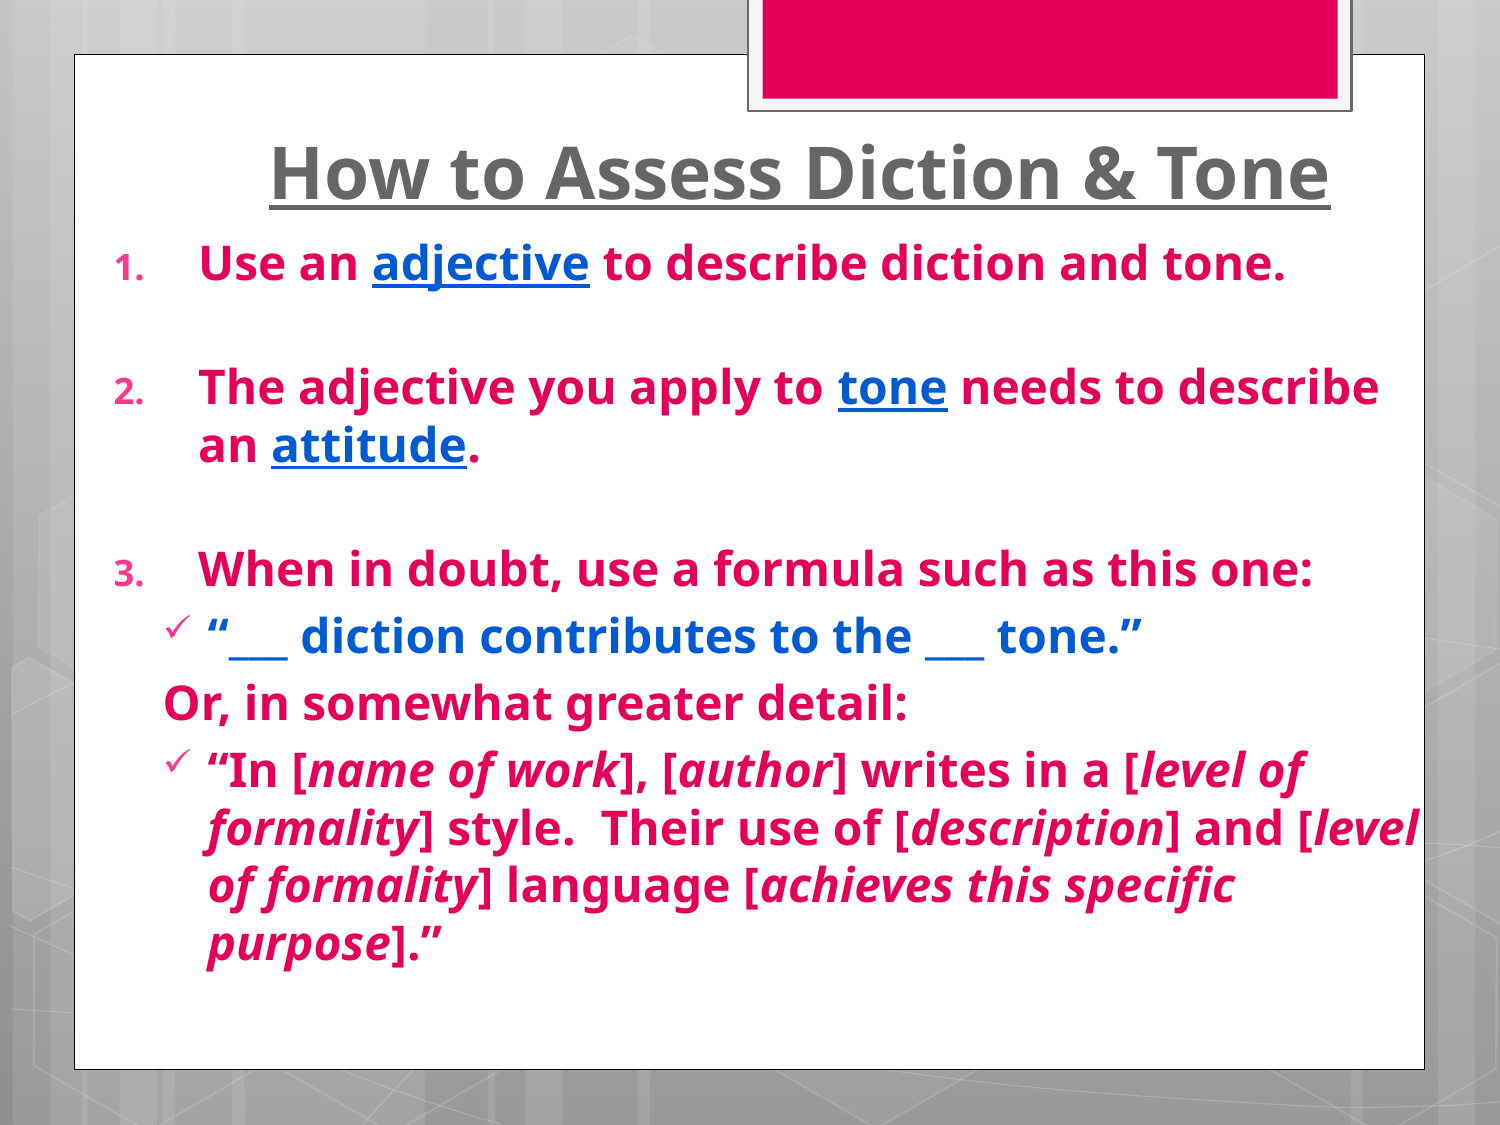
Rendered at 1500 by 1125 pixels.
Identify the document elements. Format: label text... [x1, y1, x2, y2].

title How to Assess Diction & Tone [125, 87, 1475, 222]
list Use an adjective to describe diction and tone. The adjective you apply to tone needs to describe an attitude. When in doubt, use a formula such as this one: “___ diction contributes to the ___ tone.” Or, in somewhat greater detail: “In [name of work], [author] writes in a [level of formality] style. Their use of [description] and [level of formality] language [achieves this specific purpose].” [87, 224, 1438, 1075]
